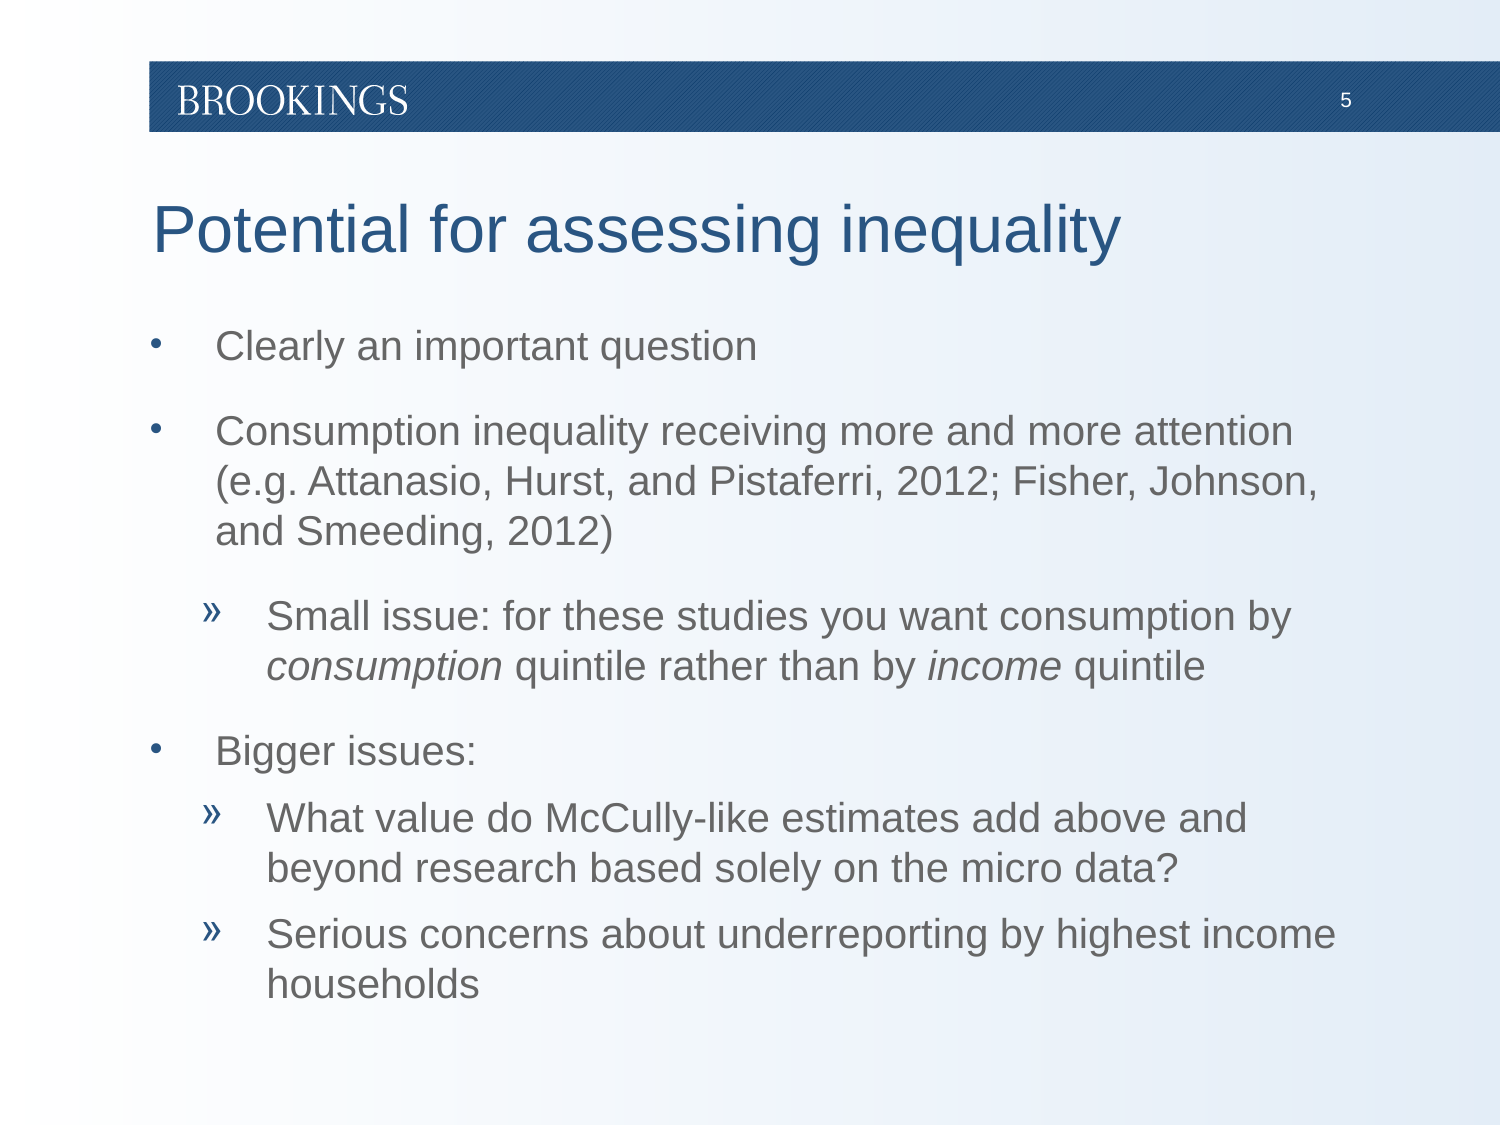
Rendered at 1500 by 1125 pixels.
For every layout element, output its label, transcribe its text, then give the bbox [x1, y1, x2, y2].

picture [178, 85, 407, 115]
title Potential for assessing inequality [146, 140, 1451, 312]
list Clearly an important question Consumption inequality receiving more and more attention (e.g. Attanasio, Hurst, and Pistaferri, 2012; Fisher, Johnson, and Smeeding, 2012) Small issue: for these studies you want consumption by consumption quintile rather than by income quintile Bigger issues: What value do McCully-like estimates add above and beyond research based solely on the micro data? Serious concerns about underreporting by highest income households [111, 311, 1351, 988]
